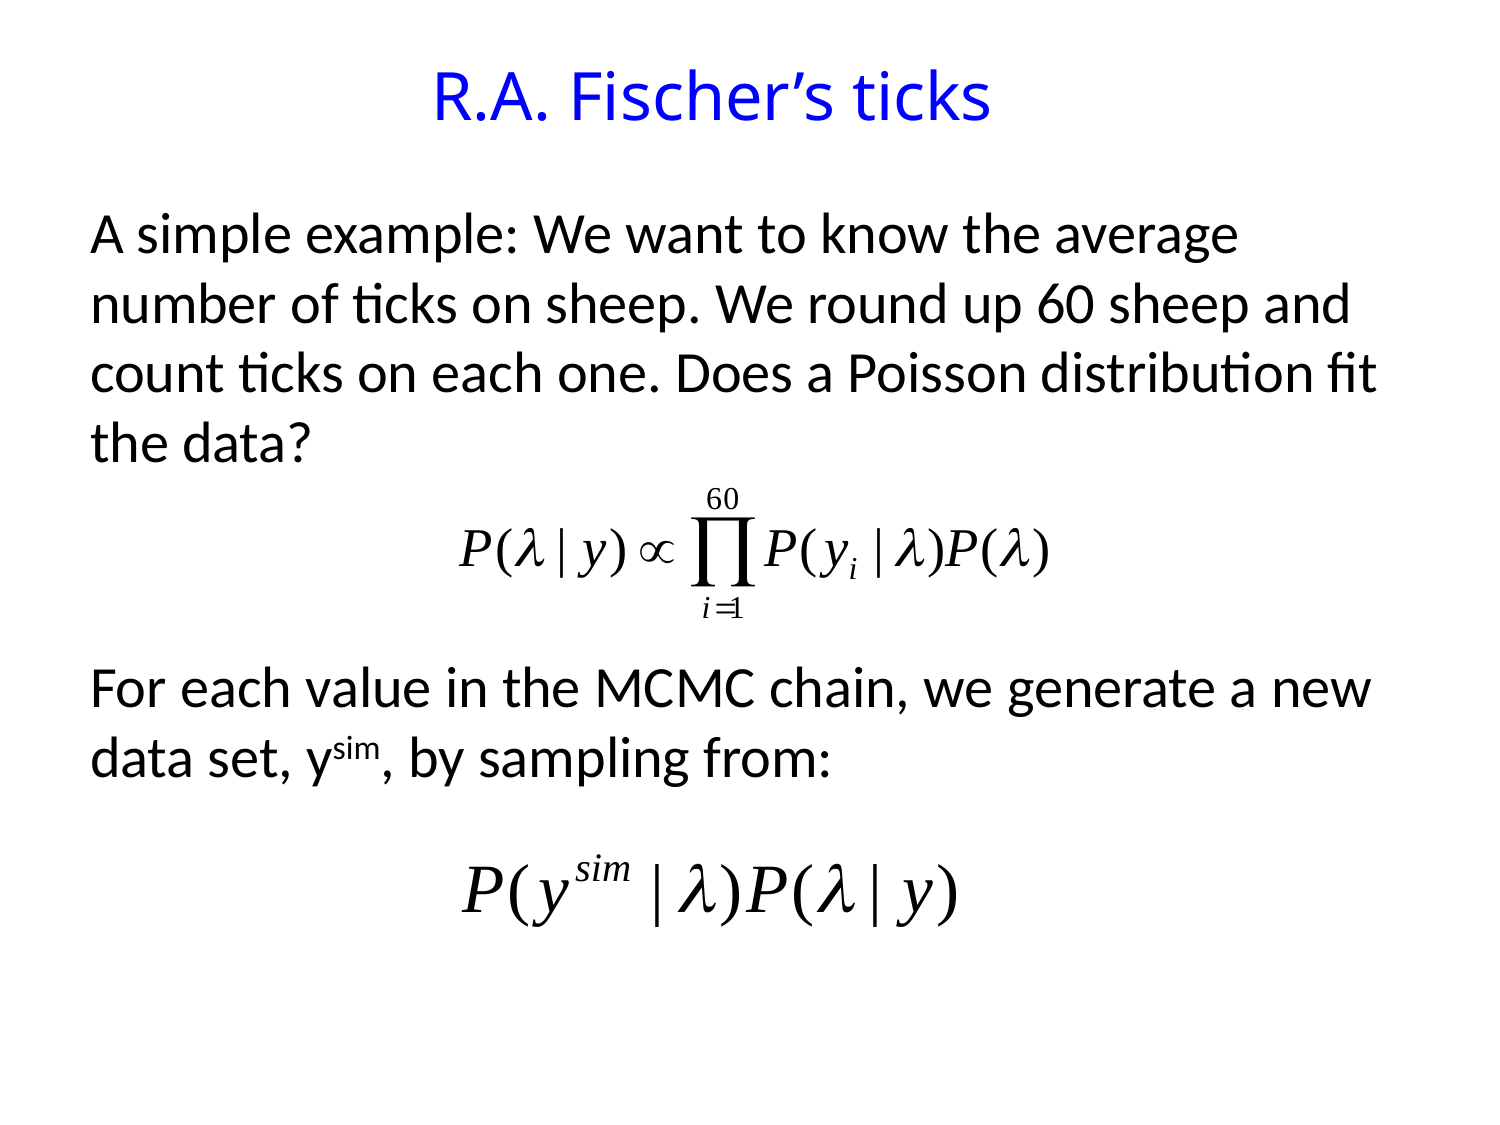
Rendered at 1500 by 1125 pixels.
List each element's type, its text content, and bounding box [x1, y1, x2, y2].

list A simple example: We want to know the average number of ticks on sheep. We round up 60 sheep and count ticks on each one. Does a Poisson distribution fit the data? For each value in the MCMC chain, we generate a new data set, ysim, by sampling from: [75, 187, 1425, 930]
title R.A. Fischer’s ticks [37, 0, 1388, 188]
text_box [449, 474, 1061, 630]
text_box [449, 837, 970, 942]
